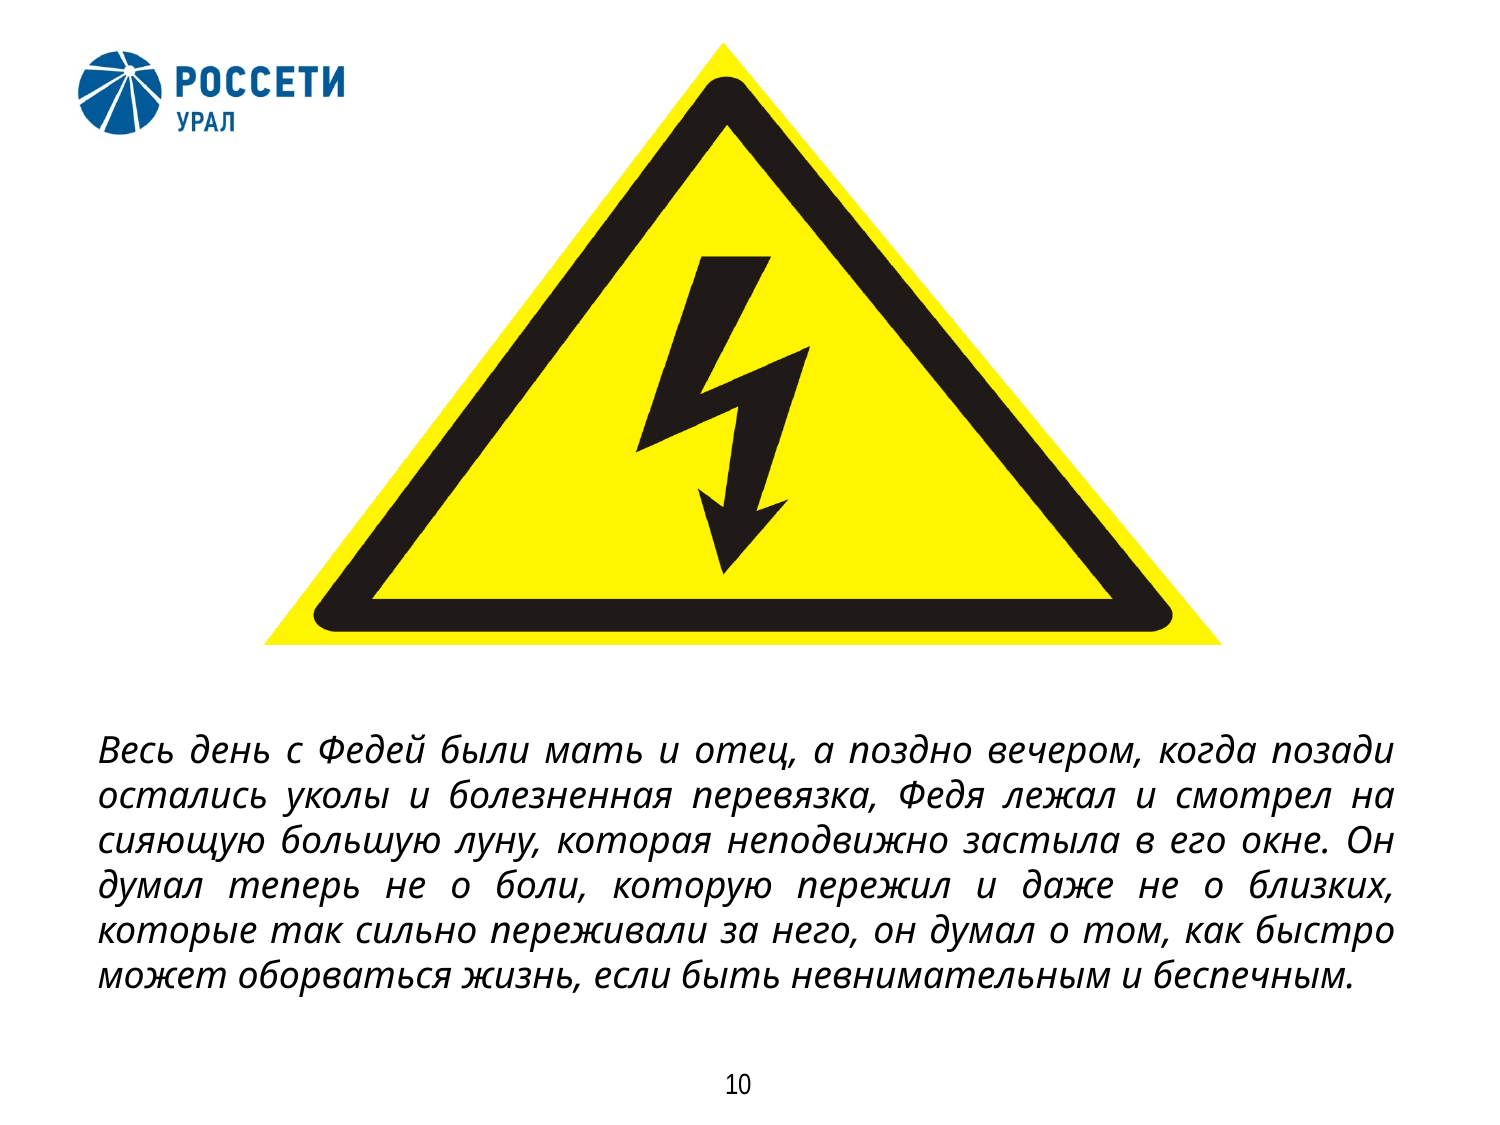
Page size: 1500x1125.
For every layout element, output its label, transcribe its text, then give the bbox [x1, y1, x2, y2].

text_box Весь день с Федей были мать и отец, а поздно вечером, когда позади остались уколы и болезненная перевязка, Федя лежал и смотрел на сияющую большую луну, которая неподвижно застыла в его окне. Он думал теперь не о боли, которую пережил и даже не о близких, которые так сильно переживали за него, он думал о том, как быстро может оборваться жизнь, если быть невнимательным и беспечным. [82, 718, 1411, 1049]
text_box 10 [679, 1057, 798, 1123]
picture [0, 0, 1500, 1125]
